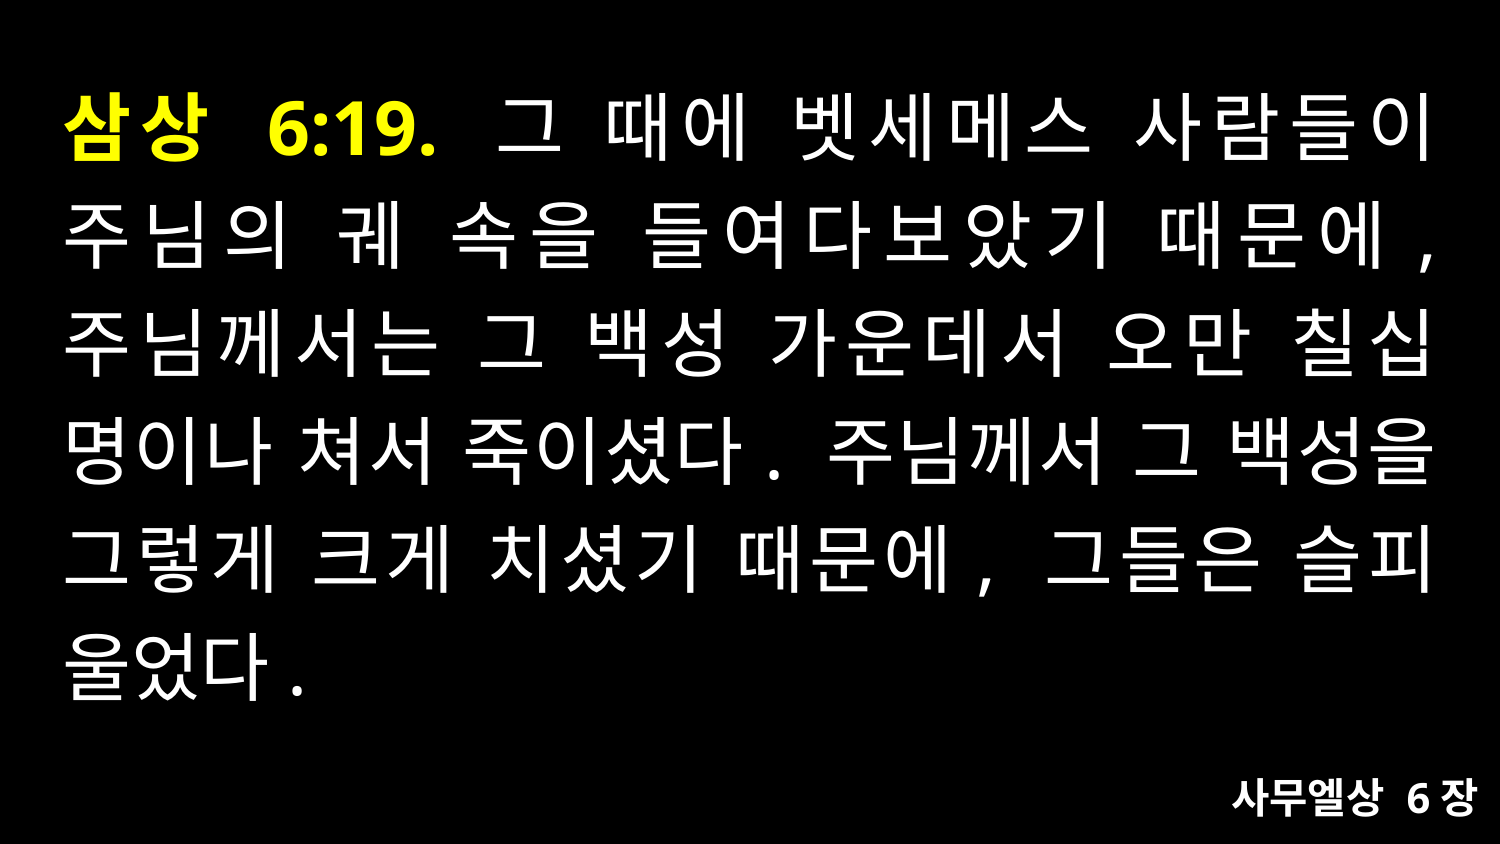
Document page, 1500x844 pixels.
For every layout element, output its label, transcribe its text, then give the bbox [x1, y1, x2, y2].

subtitle 사무엘상 6장 [916, 770, 1500, 844]
title 삼상 6:19. 그 때에 벳세메스 사람들이 주님의 궤 속을 들여다보았기 때문에, 주님께서는 그 백성 가운데서 오만 칠십 명이나 쳐서 죽이셨다. 주님께서 그 백성을 그렇게 크게 치셨기 때문에, 그들은 슬피 울었다. [0, 0, 1500, 844]
